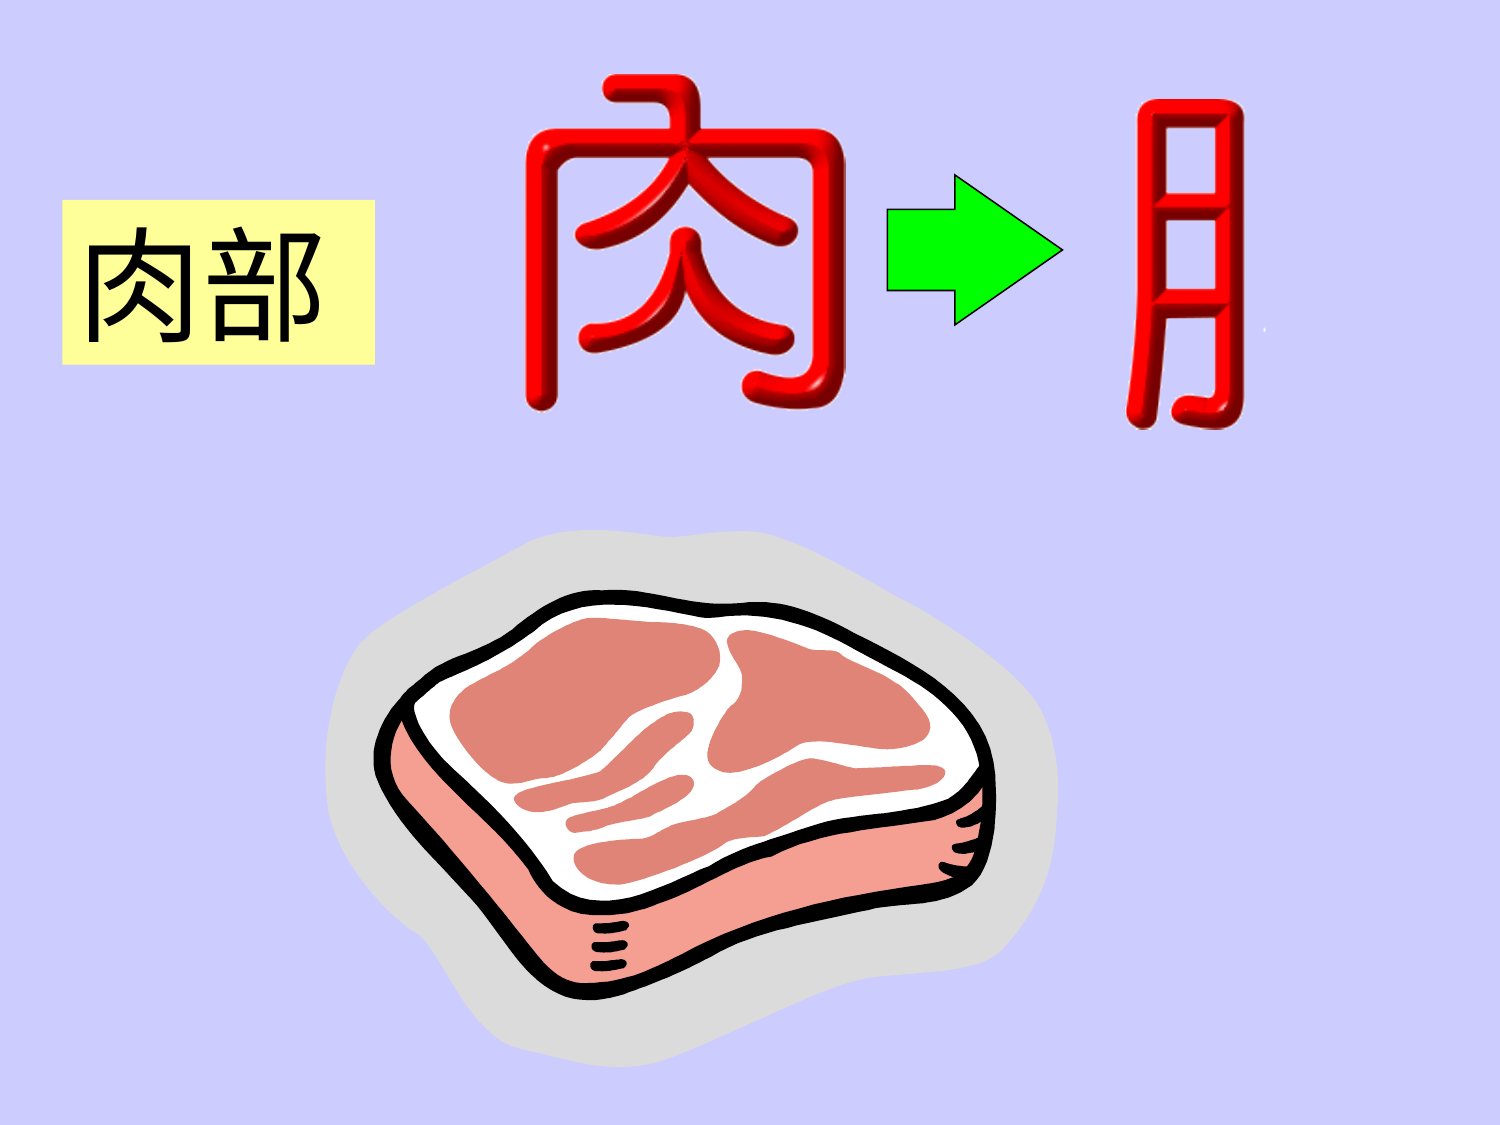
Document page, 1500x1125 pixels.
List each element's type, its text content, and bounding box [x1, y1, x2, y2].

text_box 肉部 [62, 199, 375, 365]
text_box [887, 174, 1063, 325]
picture [1124, 99, 1467, 431]
picture [324, 524, 1064, 1073]
picture [524, 74, 846, 413]
